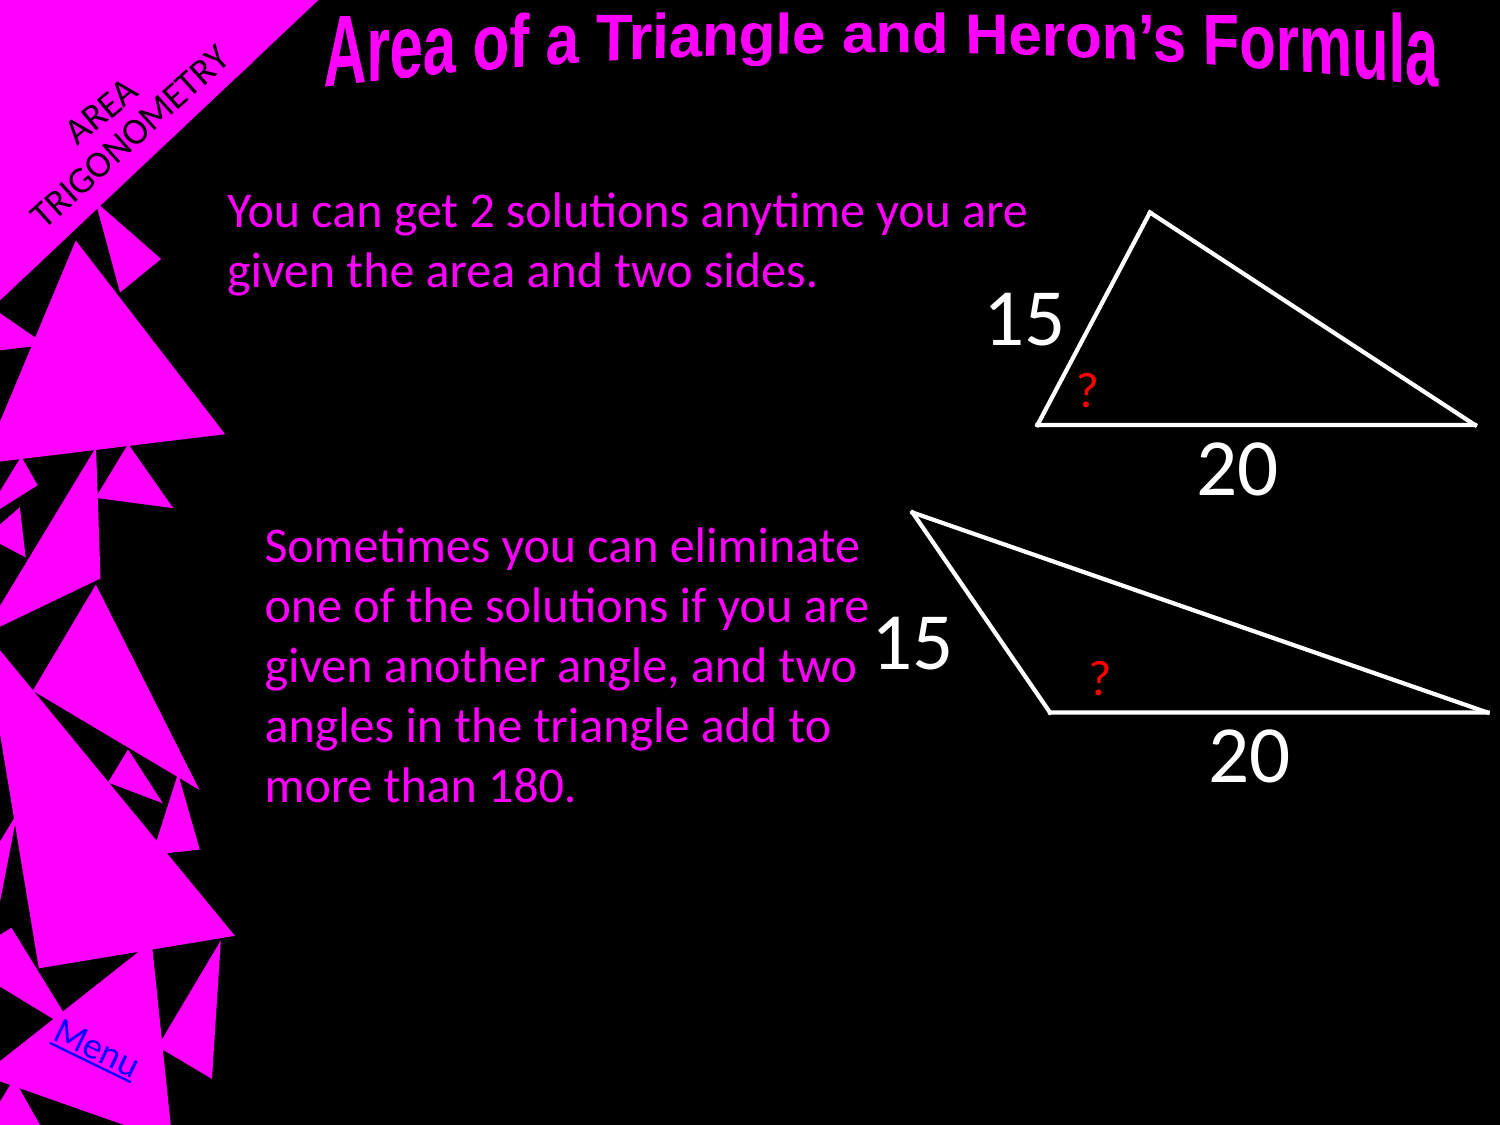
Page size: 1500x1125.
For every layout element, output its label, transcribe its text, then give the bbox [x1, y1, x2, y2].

text_box Sometimes you can eliminate one of the solutions if you are given another angle, and two angles in the triangle add to more than 180. [326, 512, 925, 813]
text_box 15 [925, 575, 1000, 700]
text_box 20 [1162, 687, 1338, 813]
text_box ? [999, 388, 1175, 450]
text_box ? [1012, 612, 1188, 738]
text_box You can get 2 solutions anytime you are given the area and two sides. [326, 87, 1100, 388]
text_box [1037, 212, 1476, 426]
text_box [0, 0, 321, 1125]
text_box 20 [1149, 433, 1325, 525]
